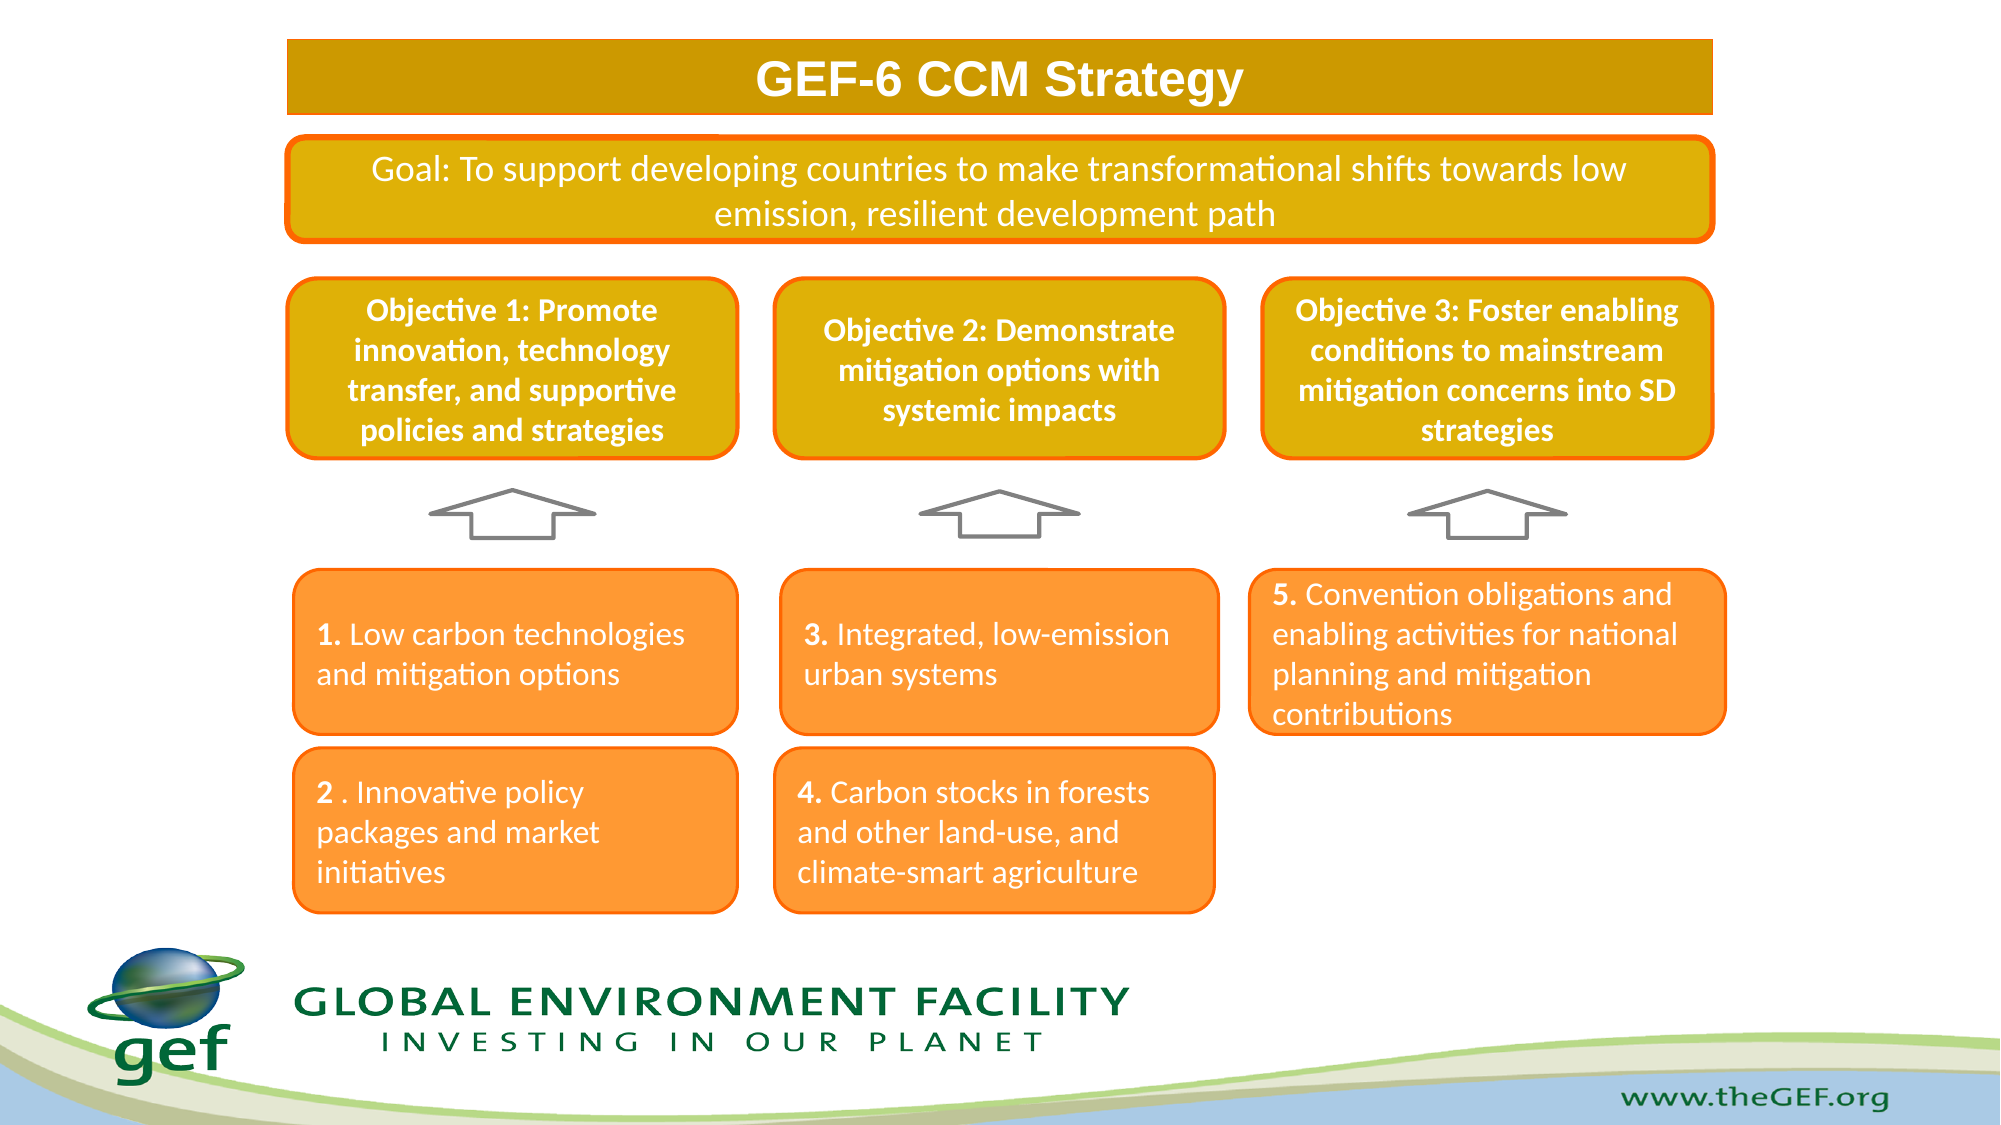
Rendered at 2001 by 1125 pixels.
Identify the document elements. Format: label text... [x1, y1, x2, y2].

title GEF-6 CCM Strategy [287, 39, 1713, 115]
text_box 3. Integrated, low-emission urban systems [778, 567, 1221, 737]
text_box 1. Low carbon technologies and mitigation options [291, 567, 740, 737]
text_box Objective 1: Promote innovation, technology transfer, and supportive policies and strategies [285, 276, 740, 461]
text_box Objective 3: Foster enabling conditions to mainstream mitigation concerns into SD strategies [1260, 276, 1715, 461]
text_box [1406, 488, 1569, 540]
text_box Objective 2: Demonstrate mitigation options with systemic impacts [772, 276, 1227, 461]
text_box 5. Convention obligations and enabling activities for national planning and mitigation contributions [1247, 567, 1728, 737]
text_box 2 . Innovative policy packages and market initiatives [291, 745, 740, 916]
text_box 4. Carbon stocks in forests and other land-use, and climate-smart agriculture [772, 745, 1217, 916]
text_box [918, 489, 1081, 539]
picture [0, 920, 2000, 1125]
text_box Goal: To support developing countries to make transformational shifts towards low emission, resilient development path [285, 135, 1715, 244]
text_box [428, 488, 597, 541]
